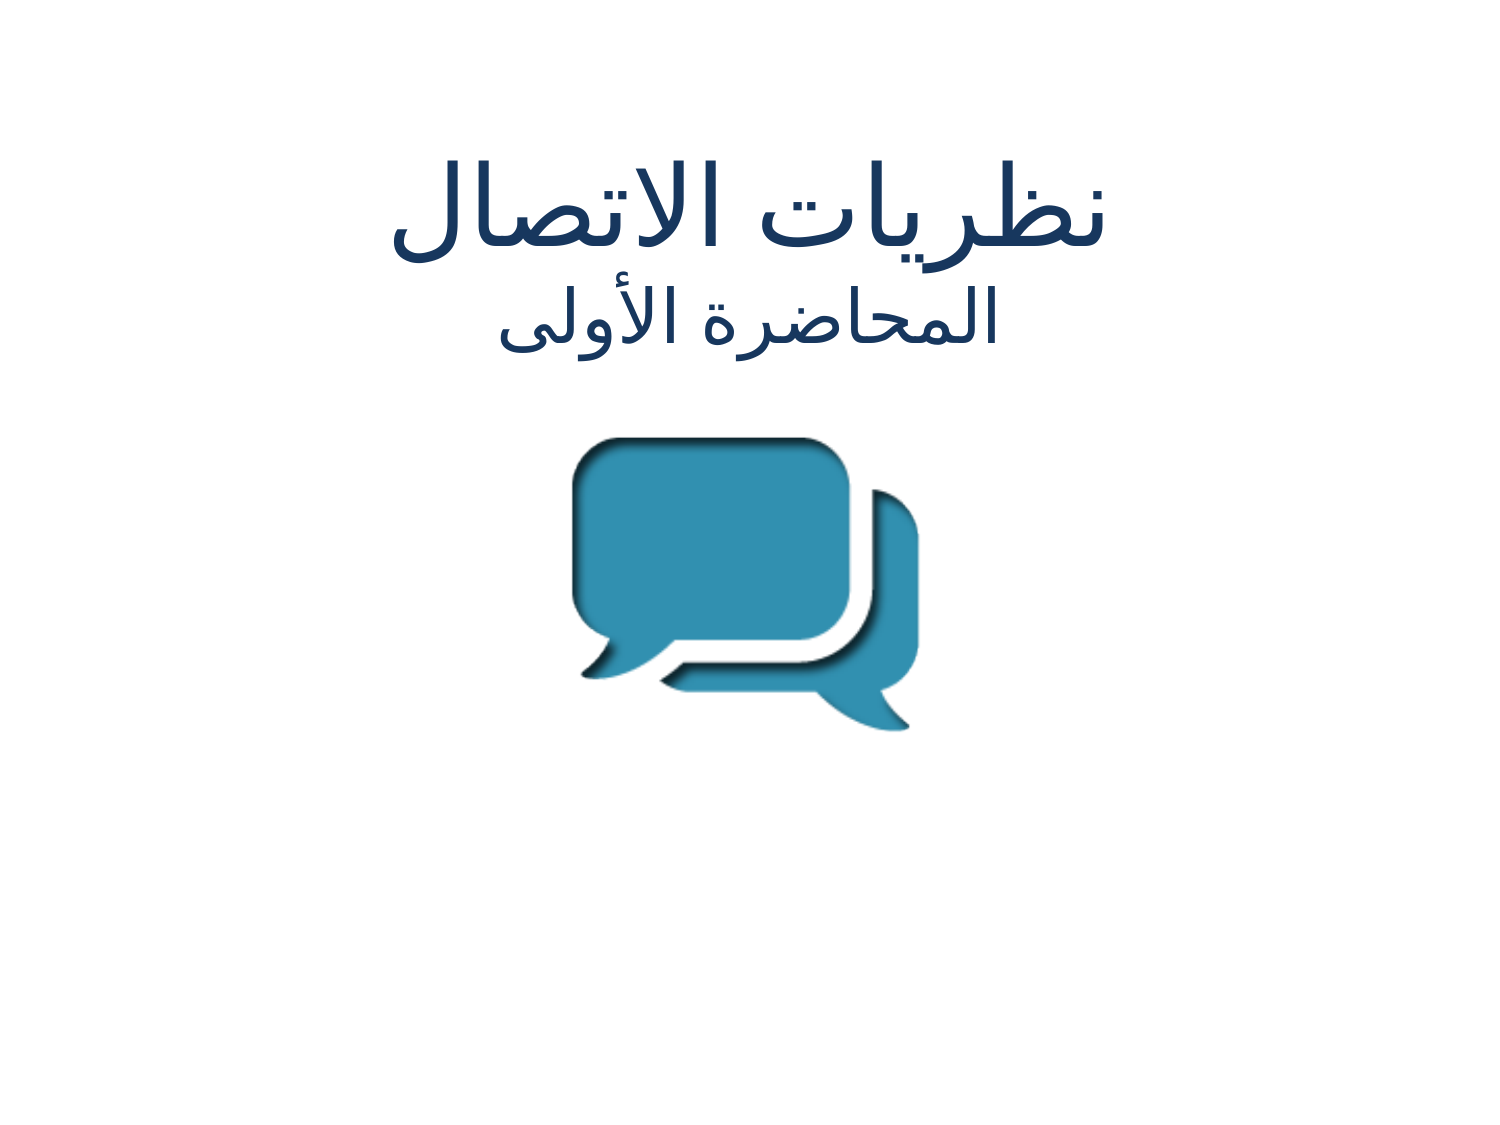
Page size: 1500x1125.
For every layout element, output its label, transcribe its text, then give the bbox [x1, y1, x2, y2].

title نظريات الاتصال المحاضرة الأولى [112, 125, 1388, 367]
picture [537, 373, 955, 791]
